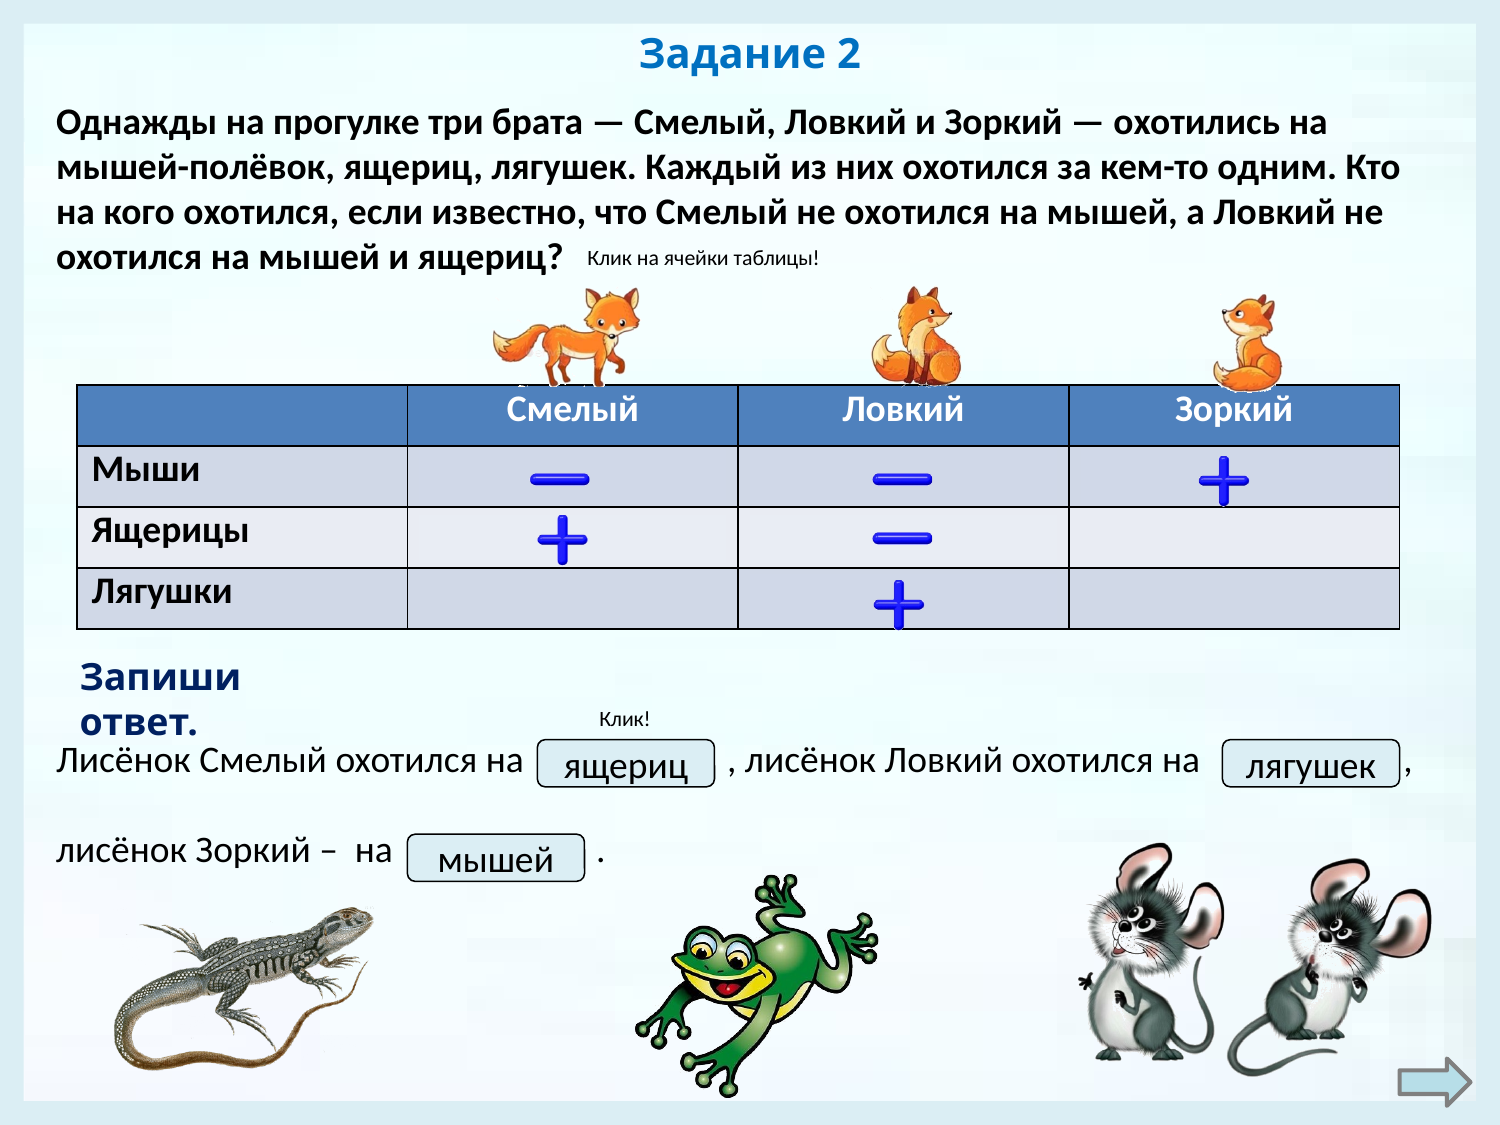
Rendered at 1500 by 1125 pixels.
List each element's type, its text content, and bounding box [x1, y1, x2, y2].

text_box мышей [405, 832, 587, 884]
text_box Клик! [584, 696, 715, 738]
table_cell [408, 508, 418, 567]
table_cell Лягушки [78, 569, 407, 628]
table_cell [1070, 569, 1399, 628]
text_box ящериц [535, 737, 717, 789]
table_header [78, 386, 407, 445]
text_box [1397, 1056, 1473, 1108]
table_cell [739, 508, 749, 567]
table_header Смелый [408, 386, 737, 445]
table_cell [726, 508, 737, 567]
table_cell [739, 447, 1068, 506]
table_header Ловкий [739, 386, 1068, 445]
text_box Однажды на прогулке три брата — Смелый, Ловкий и Зоркий — охотились на мышей-полёвок, ящериц, лягушек. Каждый из них охотился за кем-то одним. Кто на кого охотился, если известно, что Смелый не охотился на мышей, а Ловкий не охотился на мышей и ящериц? [41, 89, 1447, 285]
table_header Зоркий [1070, 386, 1399, 445]
text_box лягушек [1220, 737, 1402, 789]
table_cell [739, 569, 752, 628]
text_box Лисёнок Смелый охотился на , лисёнок Ловкий охотился на , лисёнок Зоркий – на . [41, 727, 1471, 878]
text_box Задание 2 [620, 19, 880, 84]
table_cell [408, 447, 737, 506]
table_cell [1054, 569, 1068, 628]
table_cell [408, 569, 737, 628]
table_cell Мыши [78, 447, 407, 506]
table_cell Ящерицы [78, 508, 407, 567]
text_box Запиши ответ. [64, 645, 384, 727]
table_cell [1057, 508, 1068, 567]
picture [24, 24, 1476, 1102]
table_cell [1070, 508, 1399, 567]
text_box Клик на ячейки таблицы! [572, 236, 869, 277]
table_cell [1070, 447, 1399, 506]
